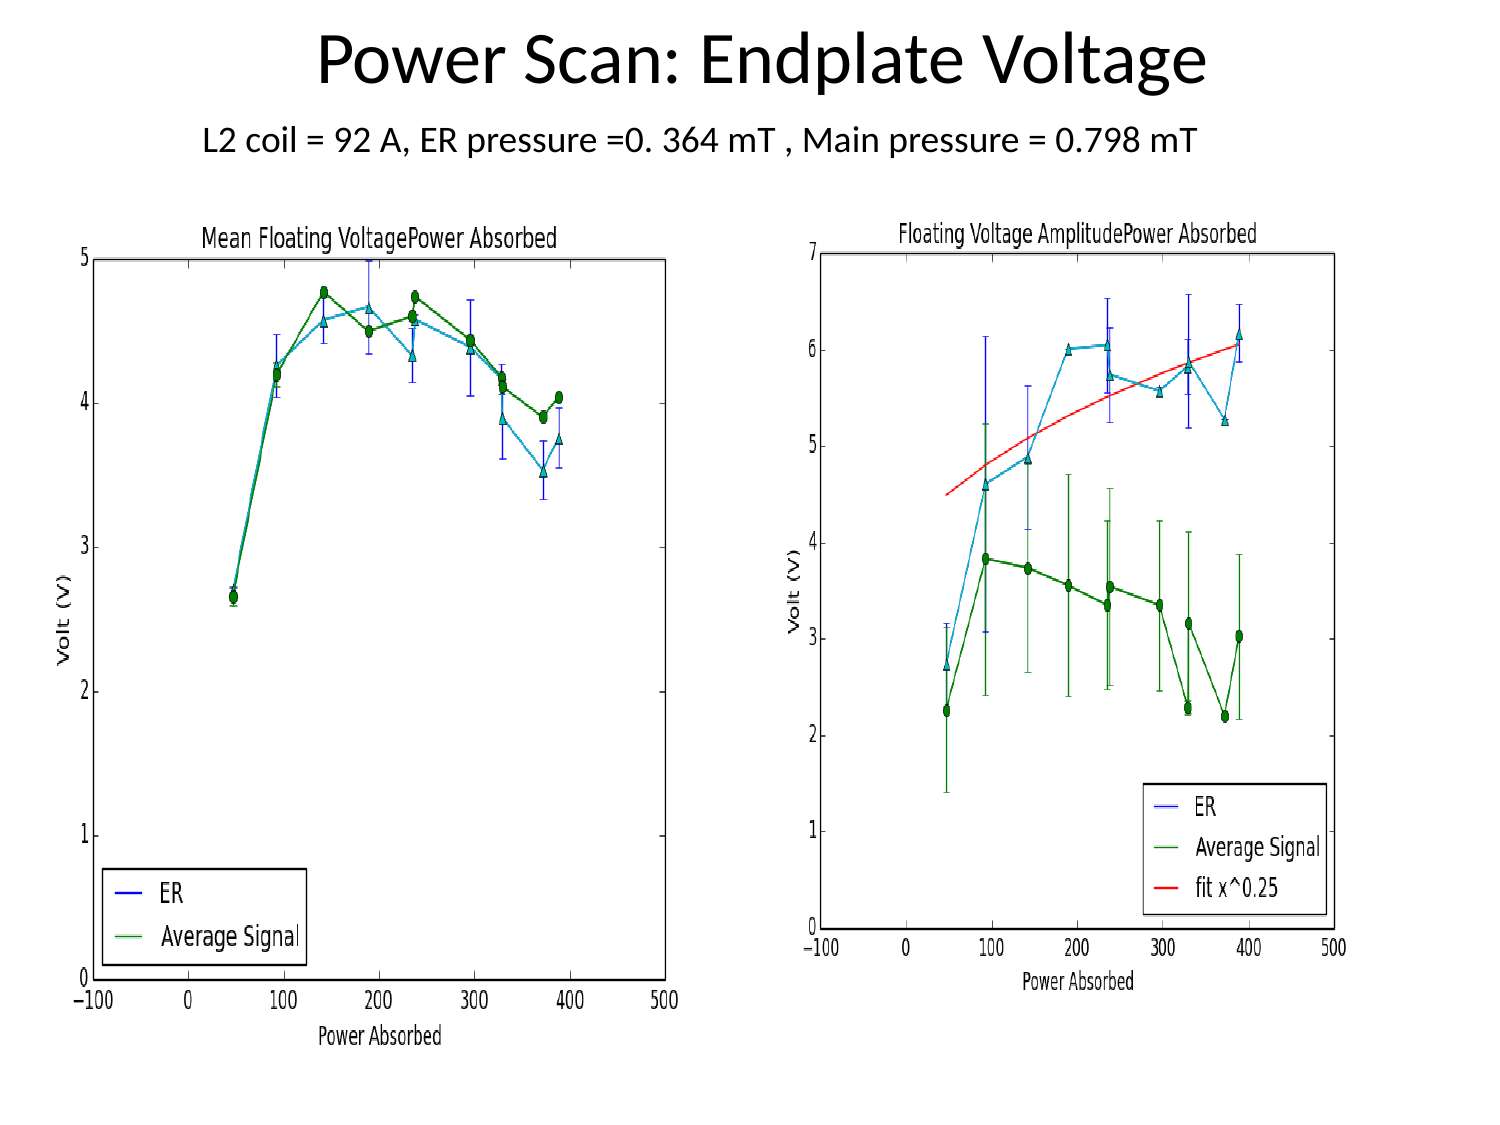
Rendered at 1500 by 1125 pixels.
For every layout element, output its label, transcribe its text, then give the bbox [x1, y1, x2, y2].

picture [0, 169, 1401, 1070]
title Power Scan: Endplate Voltage [87, 1, 1438, 107]
text_box L2 coil = 92 A, ER pressure =0. 364 mT , Main pressure = 0.798 mT [187, 107, 1338, 168]
